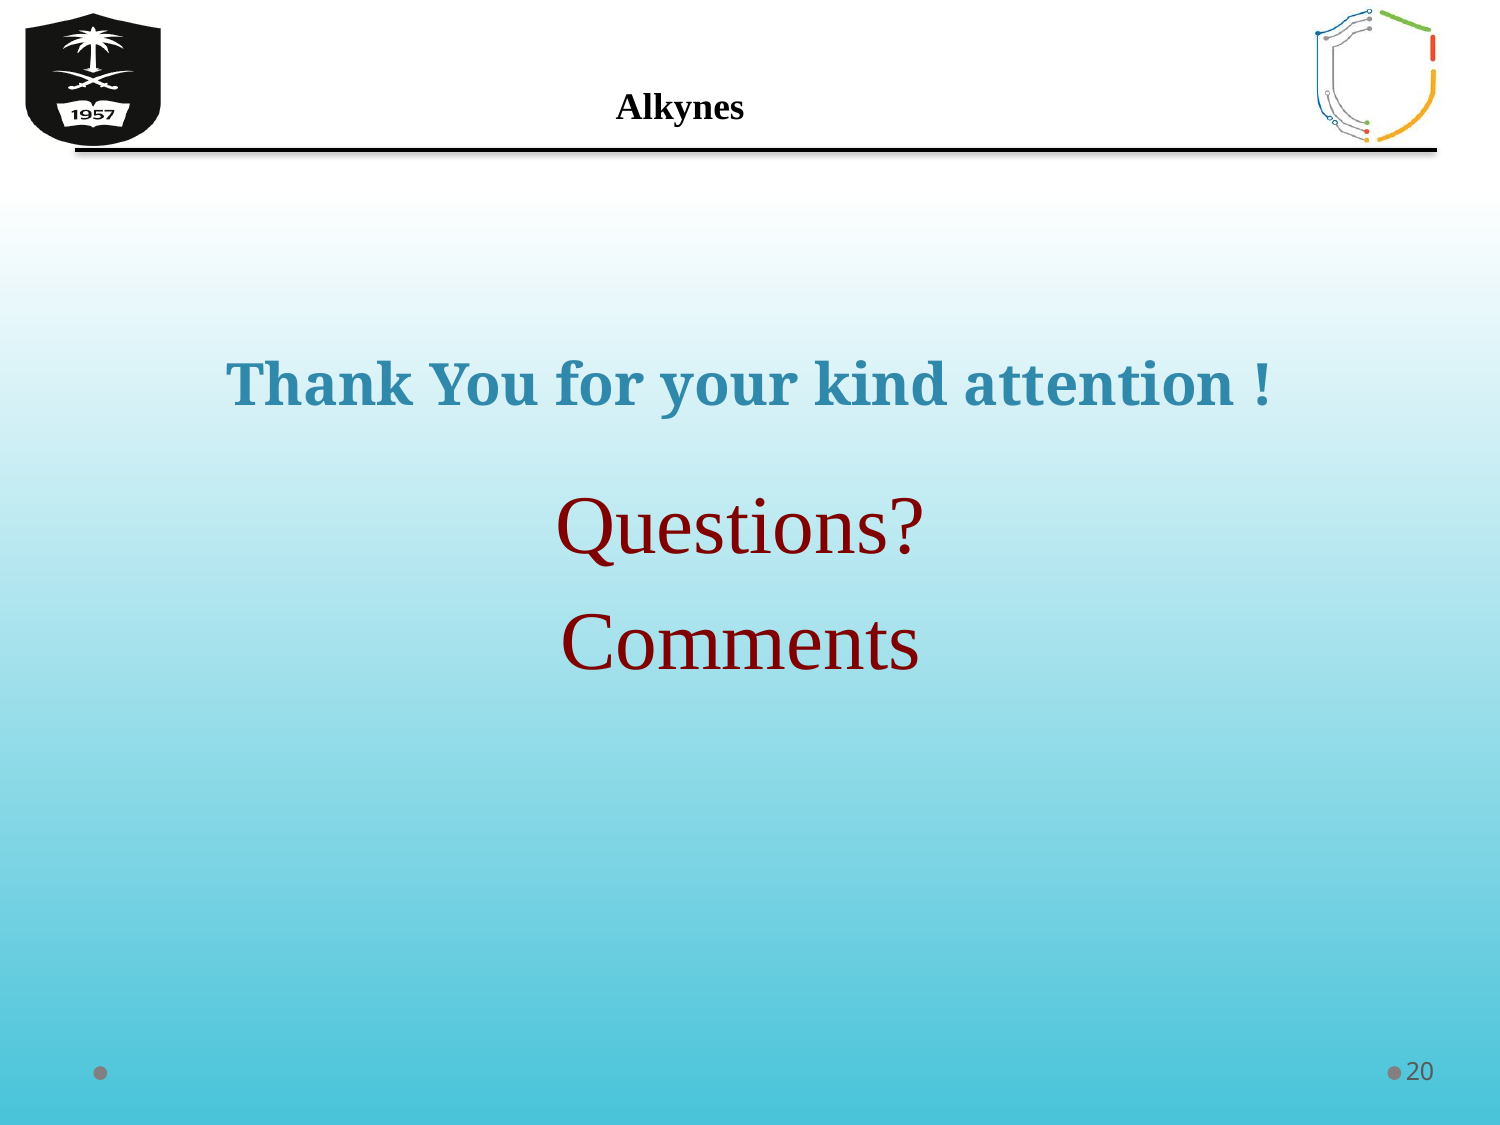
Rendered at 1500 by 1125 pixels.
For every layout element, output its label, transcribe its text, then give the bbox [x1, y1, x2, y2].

slide_number 20 [1401, 1042, 1494, 1103]
picture [1287, 0, 1463, 165]
picture [24, 12, 163, 151]
text_box Alkynes [600, 74, 760, 135]
subtitle Questions? Comments [437, 462, 1044, 776]
title Thank You for your kind attention ! [112, 275, 1388, 425]
